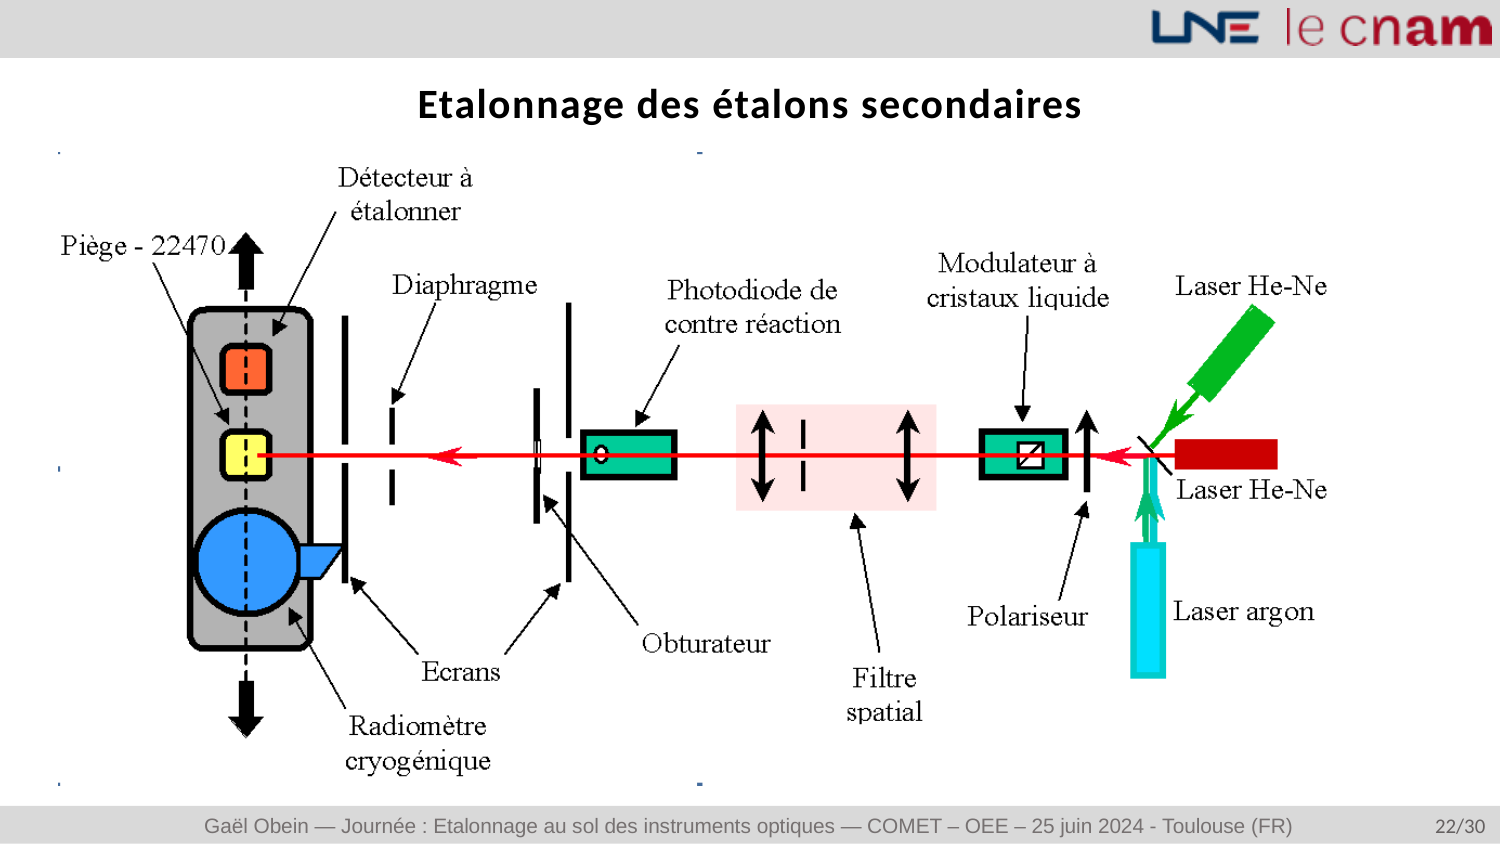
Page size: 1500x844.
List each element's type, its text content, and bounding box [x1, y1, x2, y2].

picture [58, 152, 1334, 786]
picture [1287, 8, 1492, 46]
picture [1150, 8, 1276, 46]
text_box Etalonnage des étalons secondaires [35, 58, 1465, 153]
